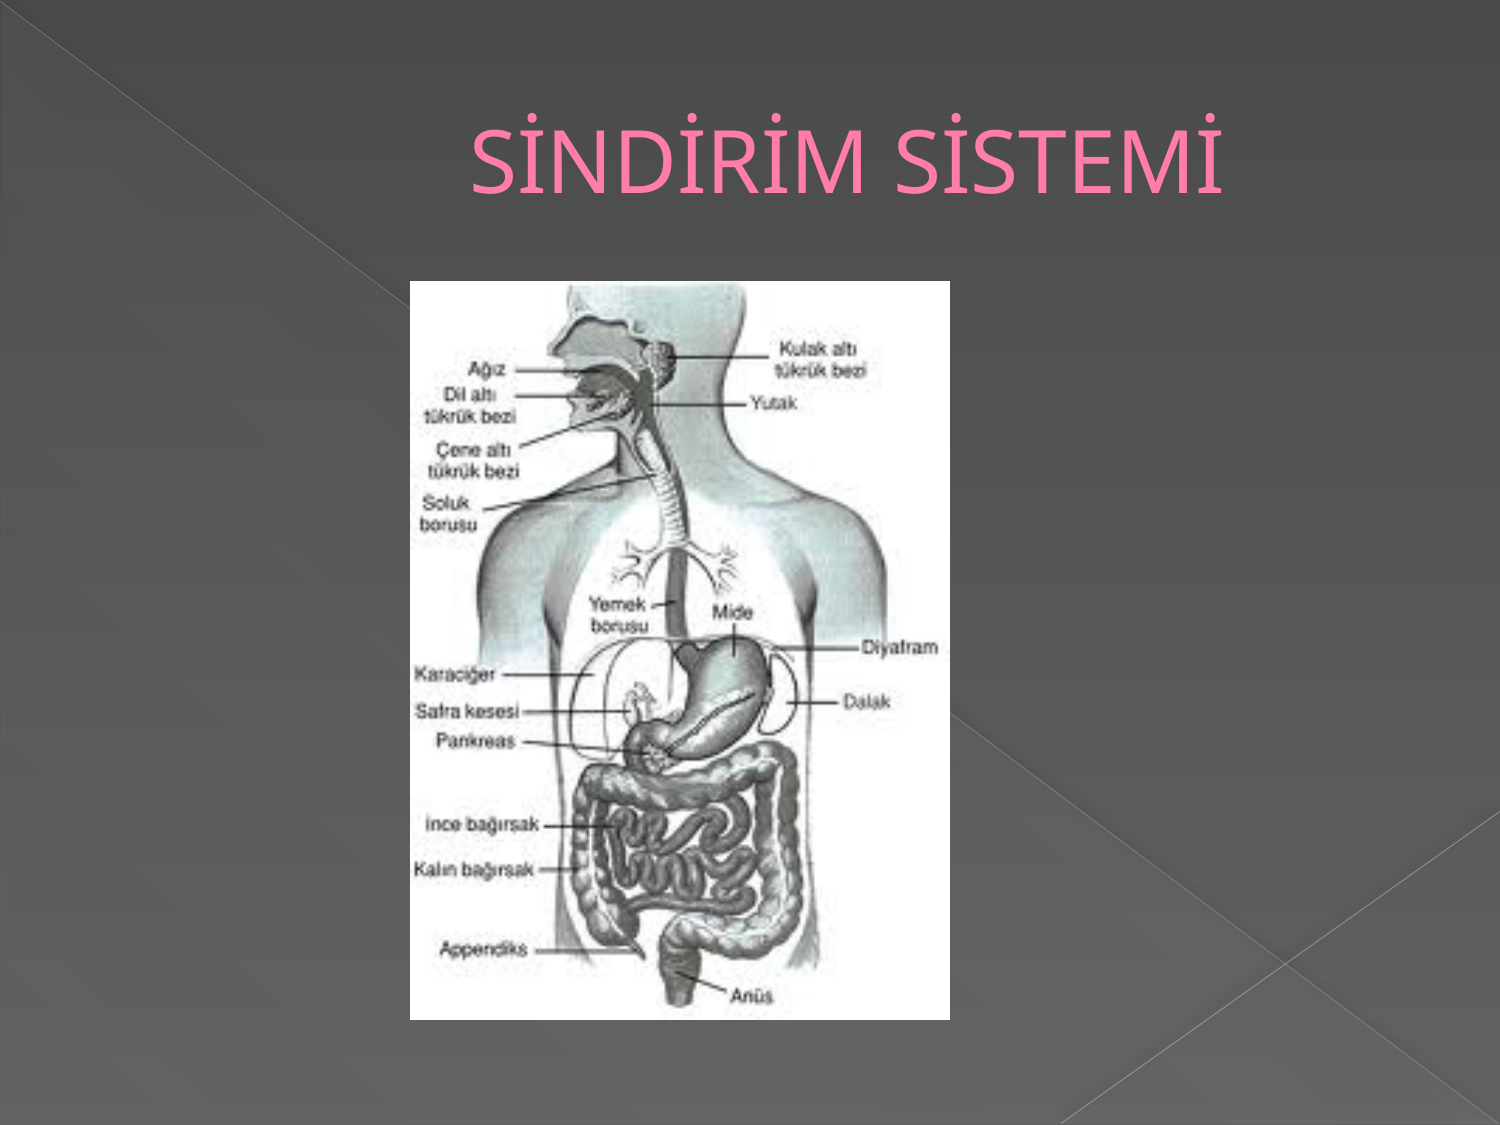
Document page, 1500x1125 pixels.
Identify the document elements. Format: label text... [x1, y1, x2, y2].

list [409, 280, 950, 1020]
title SİNDİRİM SİSTEMİ [75, 43, 1425, 274]
